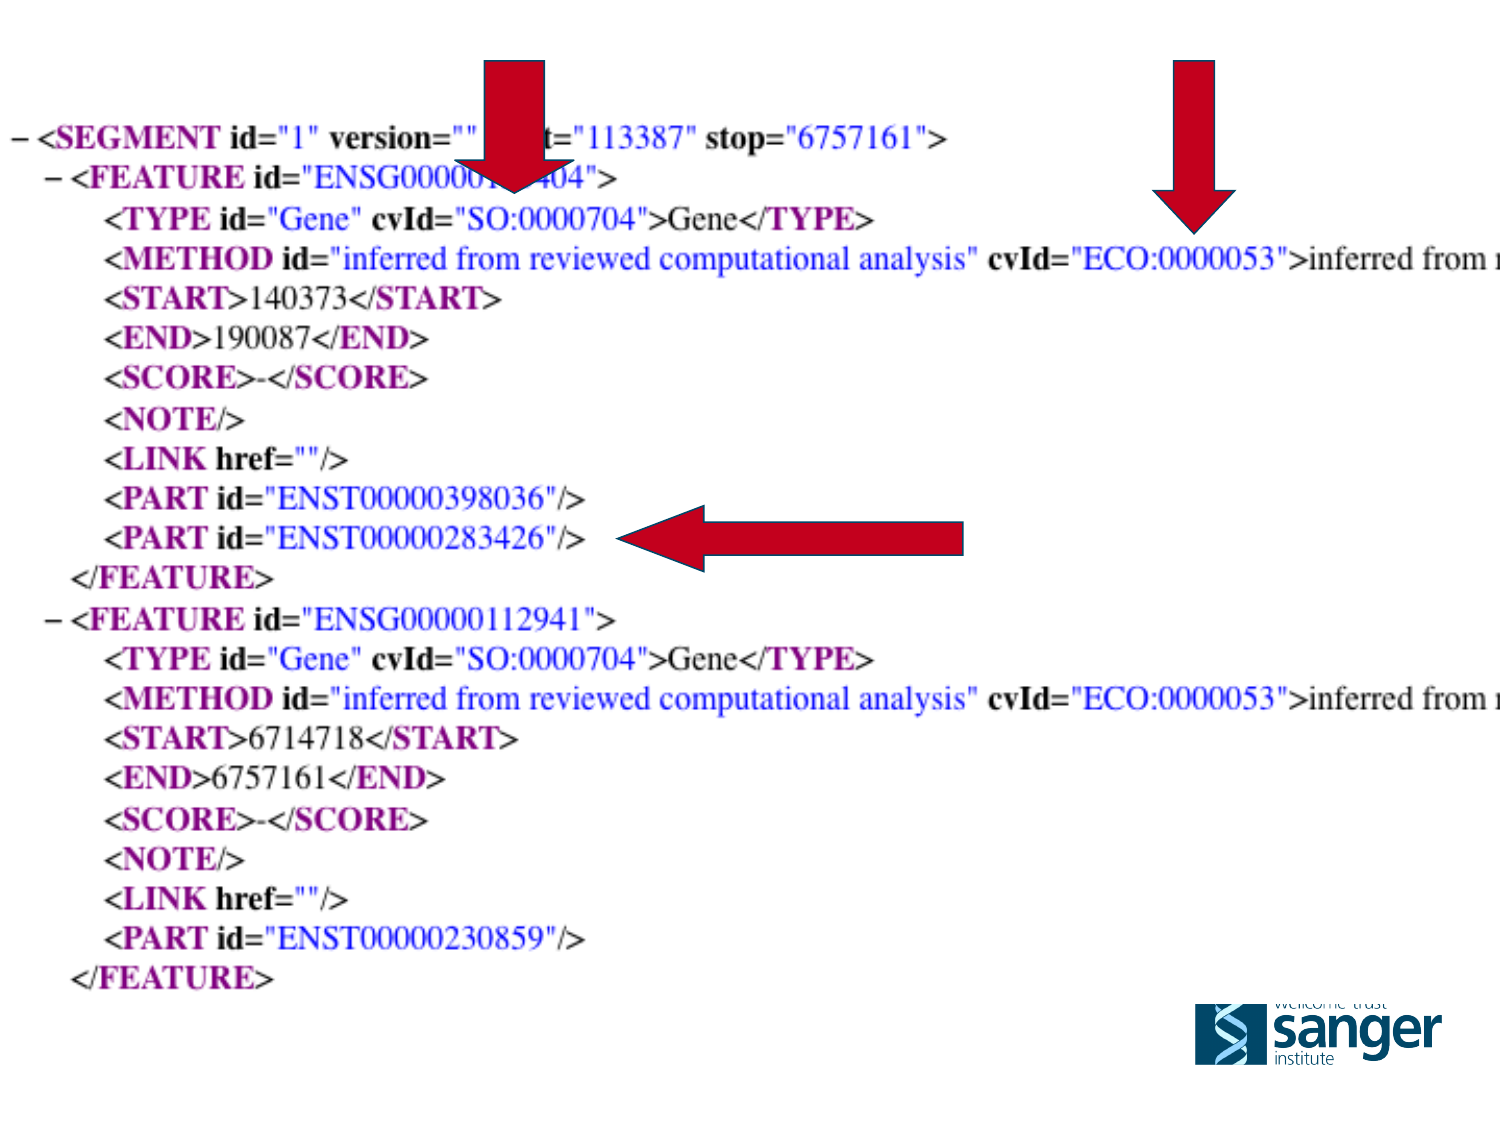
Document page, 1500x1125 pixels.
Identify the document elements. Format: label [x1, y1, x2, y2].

picture [1216, 1026, 1246, 1065]
text_box [1173, 60, 1215, 118]
picture [463, 119, 566, 191]
text_box [484, 60, 545, 118]
picture [0, 119, 1500, 1065]
picture [1158, 119, 1231, 231]
picture [1235, 1057, 1246, 1065]
